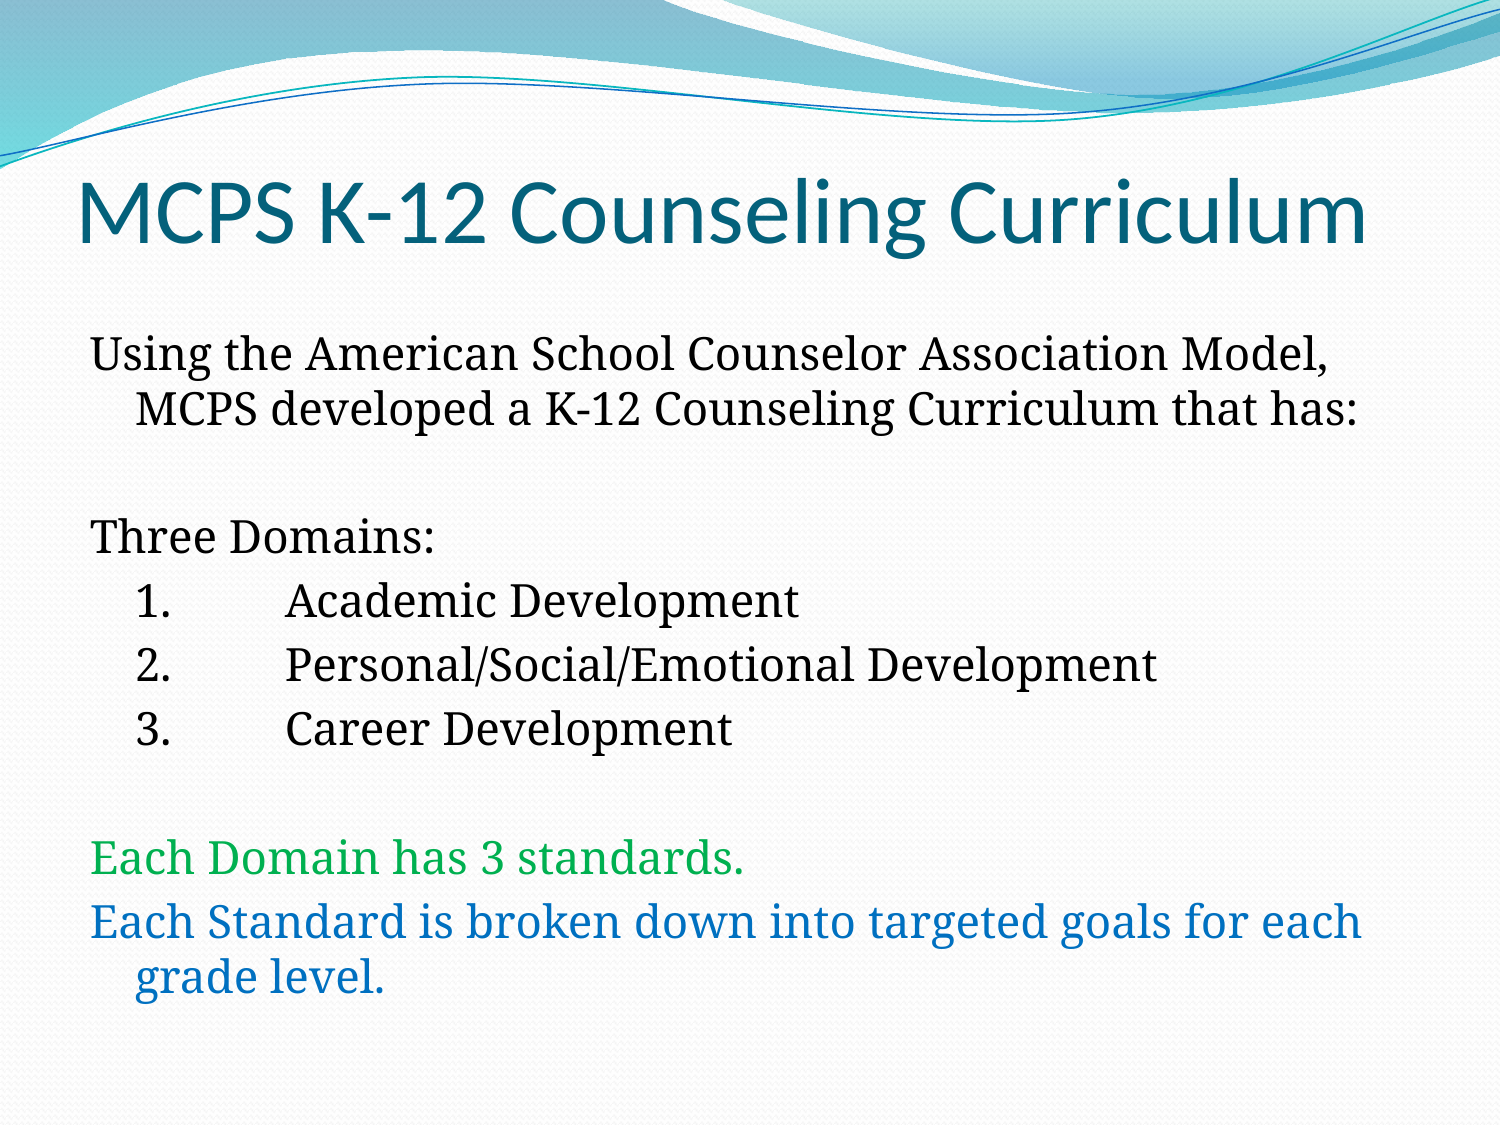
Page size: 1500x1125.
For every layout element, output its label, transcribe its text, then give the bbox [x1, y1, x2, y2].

title MCPS K-12 Counseling Curriculum [75, 115, 1425, 263]
list Using the American School Counselor Association Model, MCPS developed a K-12 Counseling Curriculum that has: Three Domains: 1. Academic Development 2. Personal/Social/Emotional Development 3. Career Development Each Domain has 3 standards. Each Standard is broken down into targeted goals for each grade level. [75, 317, 1425, 1038]
